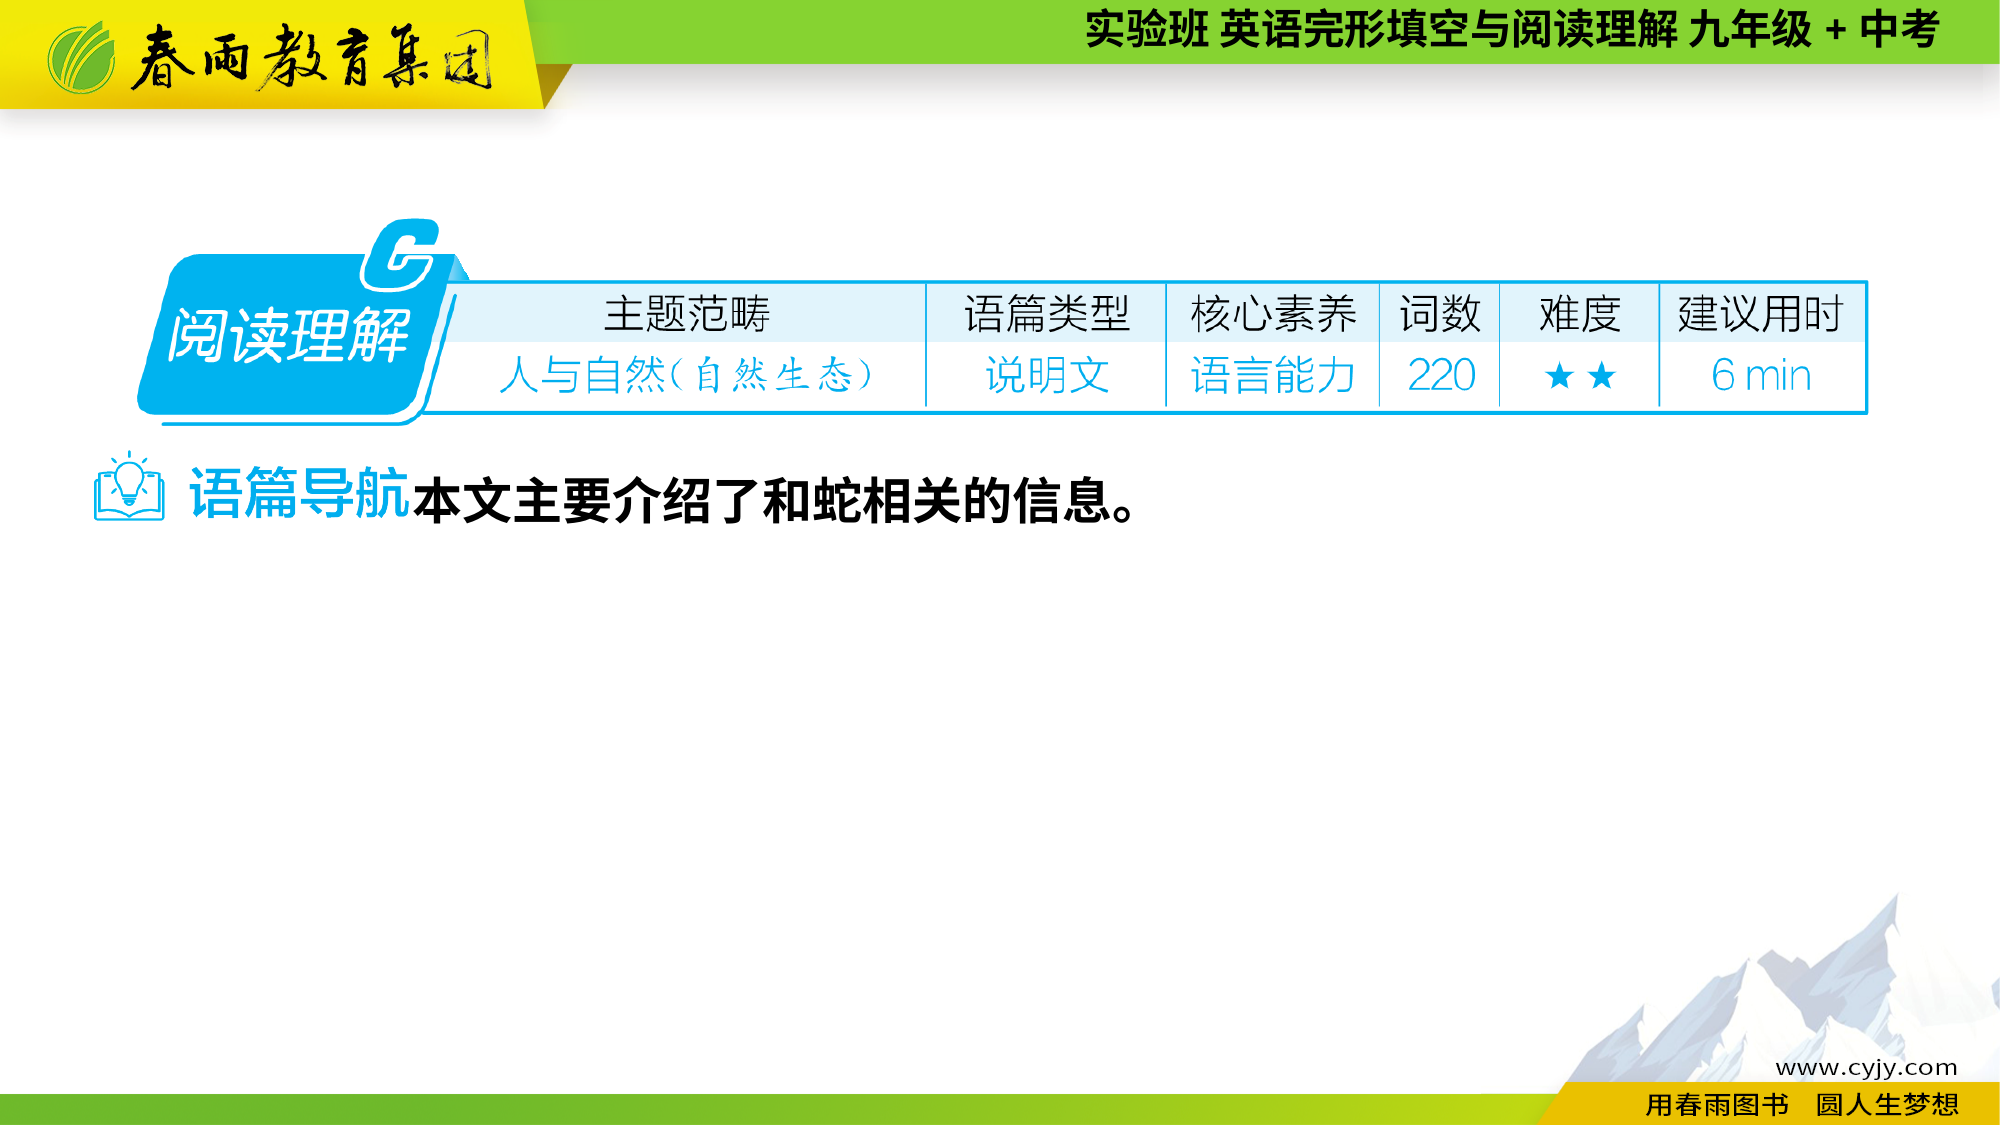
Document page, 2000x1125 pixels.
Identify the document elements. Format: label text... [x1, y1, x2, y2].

picture [0, 0, 2000, 1125]
list 本文主要介绍了和蛇相关的信息。 [59, 432, 1944, 528]
